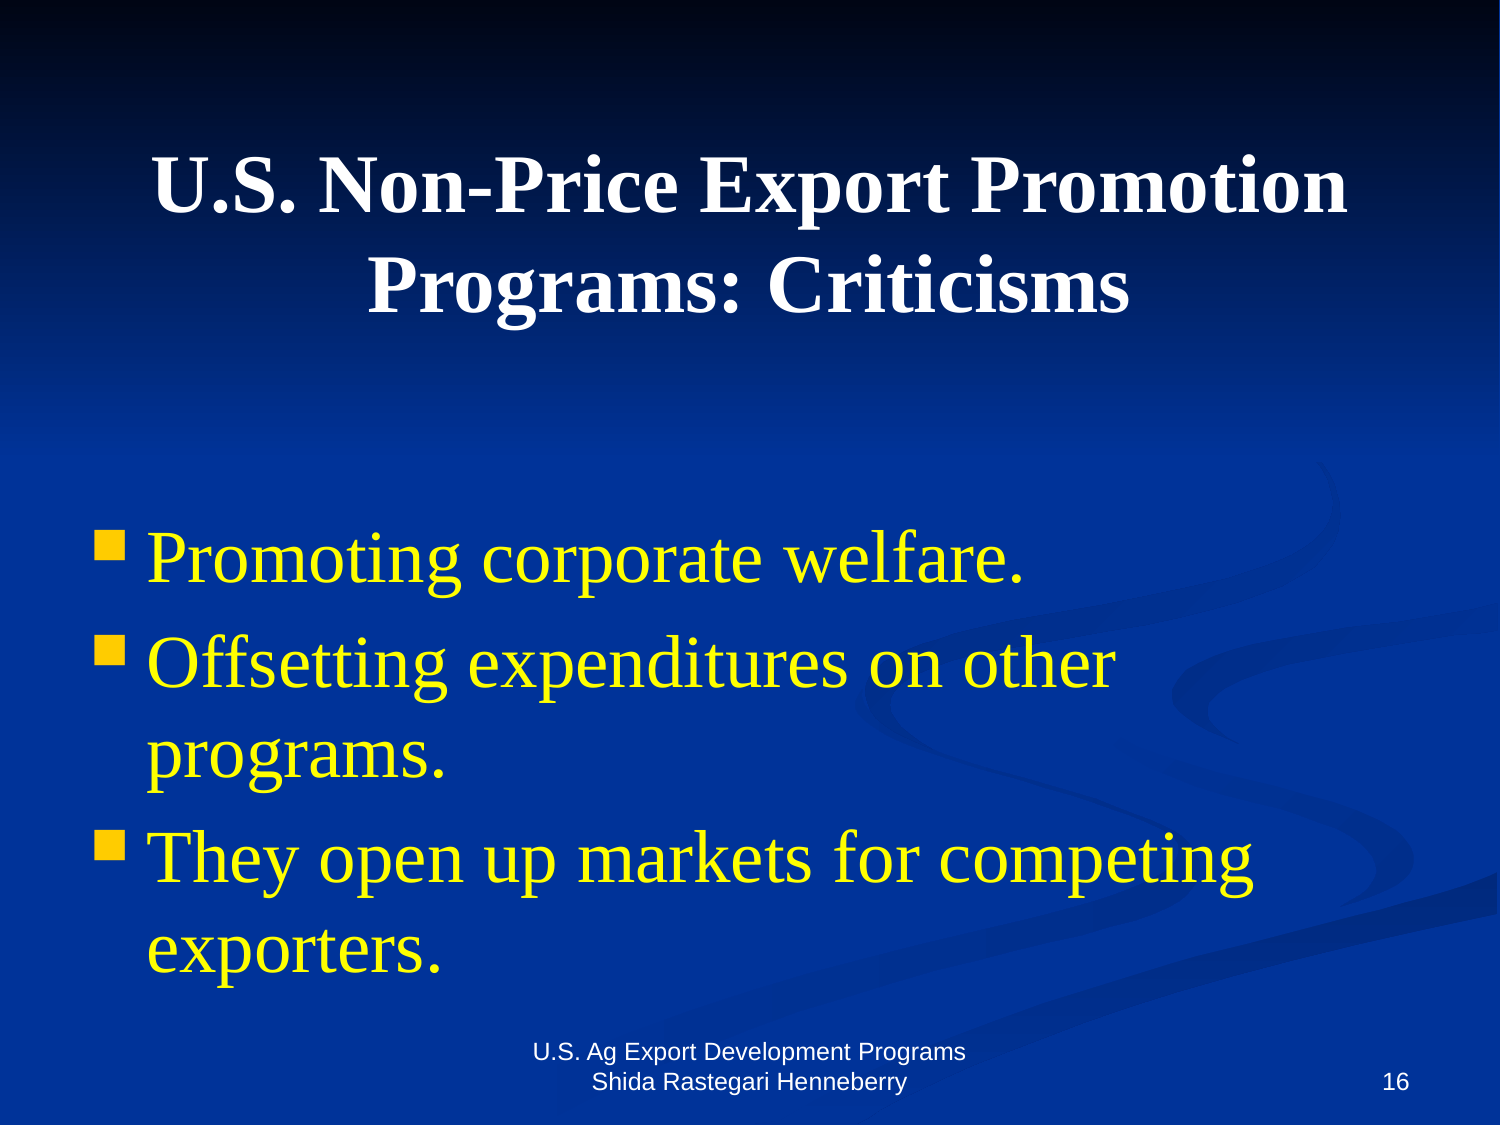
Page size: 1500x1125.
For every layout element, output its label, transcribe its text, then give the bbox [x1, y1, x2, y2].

slide_number 16 [1074, 1025, 1425, 1104]
footer U.S. Ag Export Development Programs Shida Rastegari Henneberry [512, 1025, 988, 1104]
list Promoting corporate welfare. Offsetting expenditures on other programs. They open up markets for competing exporters. [75, 500, 1425, 1005]
title U.S. Non-Price Export Promotion Programs: Criticisms [75, 95, 1425, 363]
